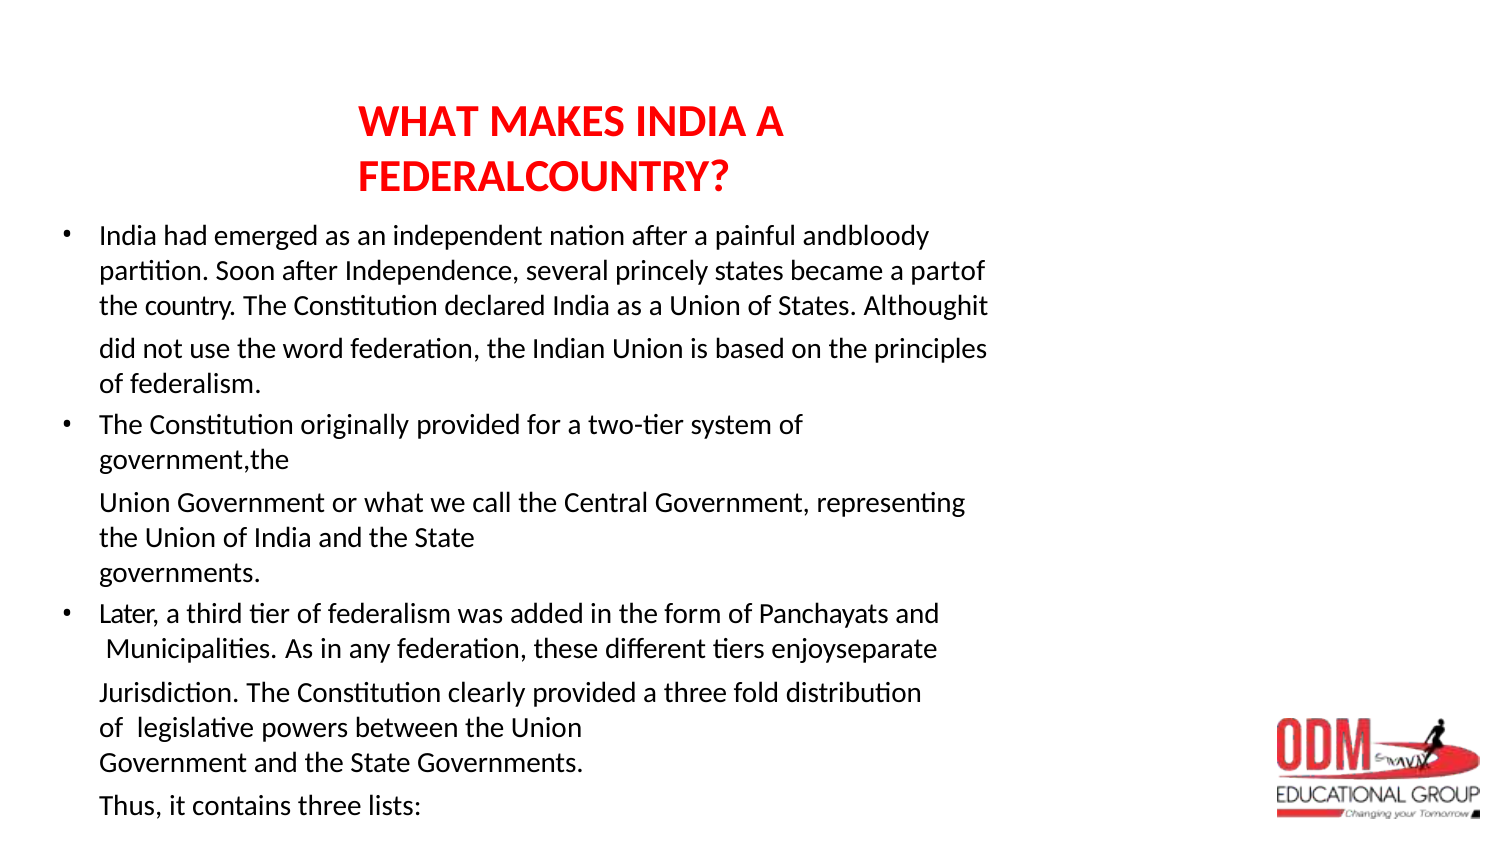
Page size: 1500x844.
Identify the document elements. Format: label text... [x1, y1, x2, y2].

title WHAT MAKES INDIA A FEDERALCOUNTRY? [356, 89, 1160, 213]
picture [1277, 717, 1480, 819]
text_box India had emerged as an independent nation after a painful andbloody partition. Soon after Independence, several princely states became a partof the country. The Constitution declared India as a Union of States. Althoughit did not use the word federation, the Indian Union is based on the principles of federalism. The Constitution originally provided for a two-tier system of government,the Union Government or what we call the Central Government, representing the Union of India and the State governments. Later, a third tier of federalism was added in the form of Panchayats and Municipalities. As in any federation, these different tiers enjoyseparate Jurisdiction. The Constitution clearly provided a three fold distribution of legislative powers between the Union Government and the State Governments. Thus, it contains three lists: [59, 213, 1421, 822]
